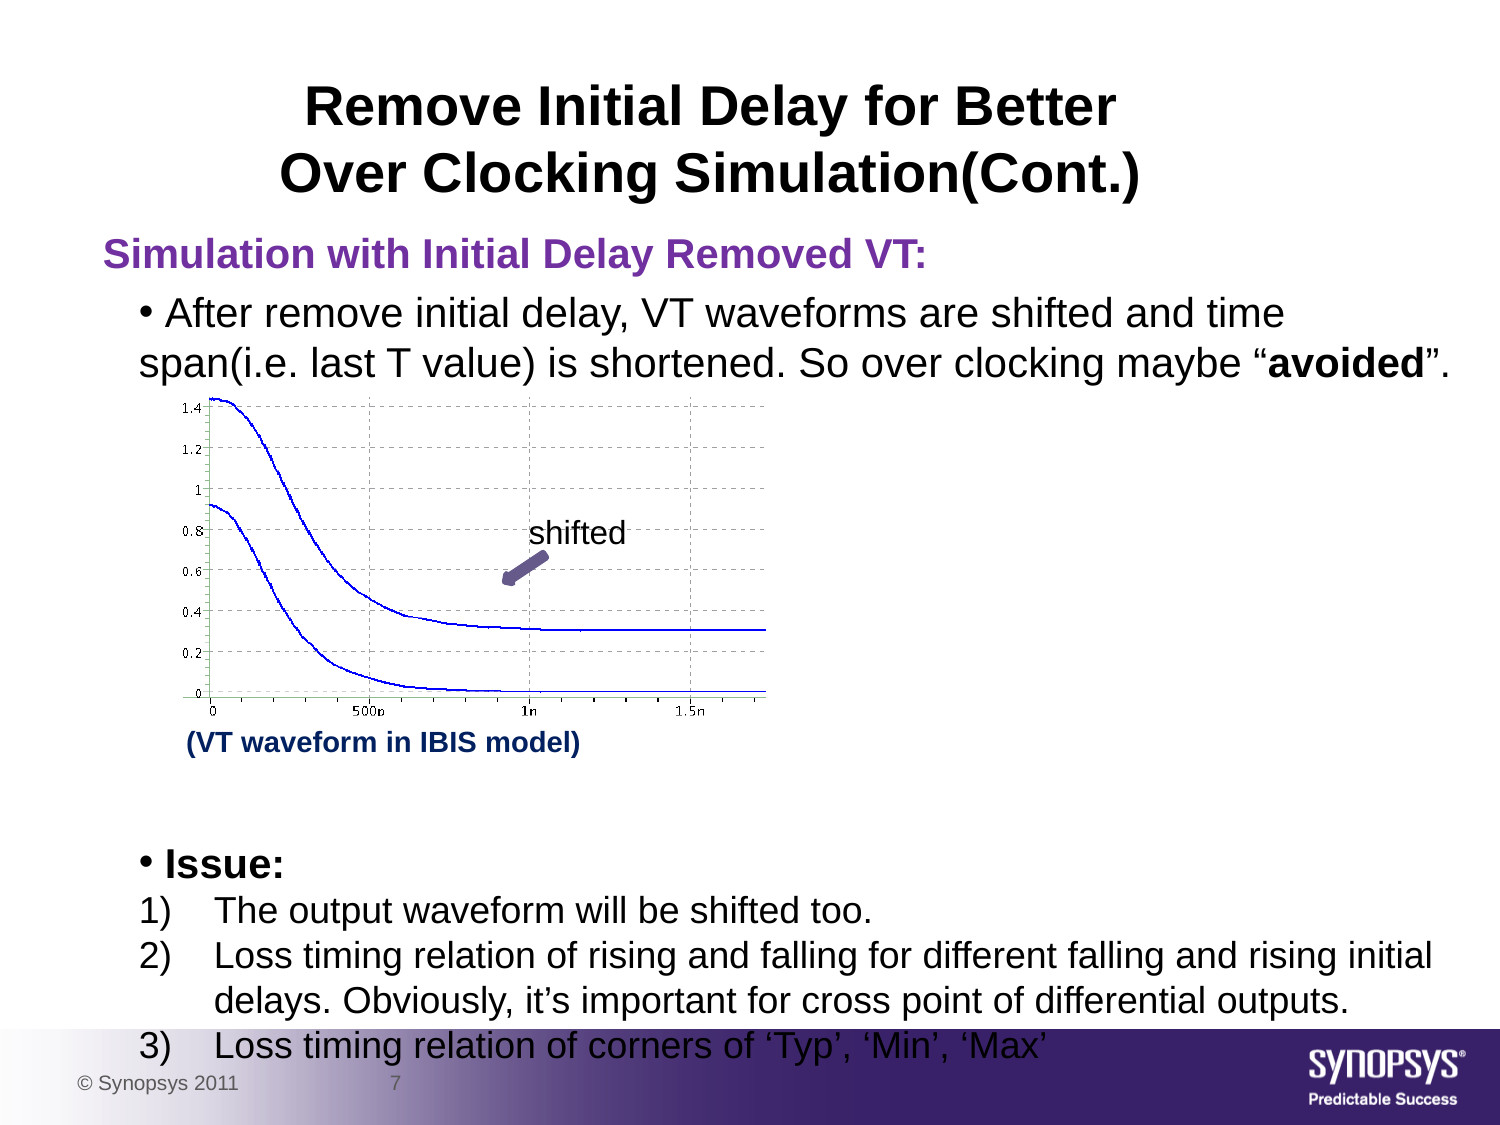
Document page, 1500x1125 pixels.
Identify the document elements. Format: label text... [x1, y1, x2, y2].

title Remove Initial Delay for Better Over Clocking Simulation(Cont.) [220, 42, 1202, 231]
text_box Simulation with Initial Delay Removed VT: [76, 219, 975, 285]
picture [182, 396, 767, 717]
text_box (VT waveform in IBIS model) [171, 715, 632, 766]
picture [0, 1029, 1500, 1125]
text_box After remove initial delay, VT waveforms are shifted and time span(i.e. last T value) is shortened. So over clocking maybe “avoided”. Issue: The output waveform will be shifted too. Loss timing relation of rising and falling for different falling and rising initial delays. Obviously, it’s important for cross point of differential outputs. Loss timing relation of corners of ‘Typ’, ‘Min’, ‘Max’ [123, 278, 1471, 1074]
